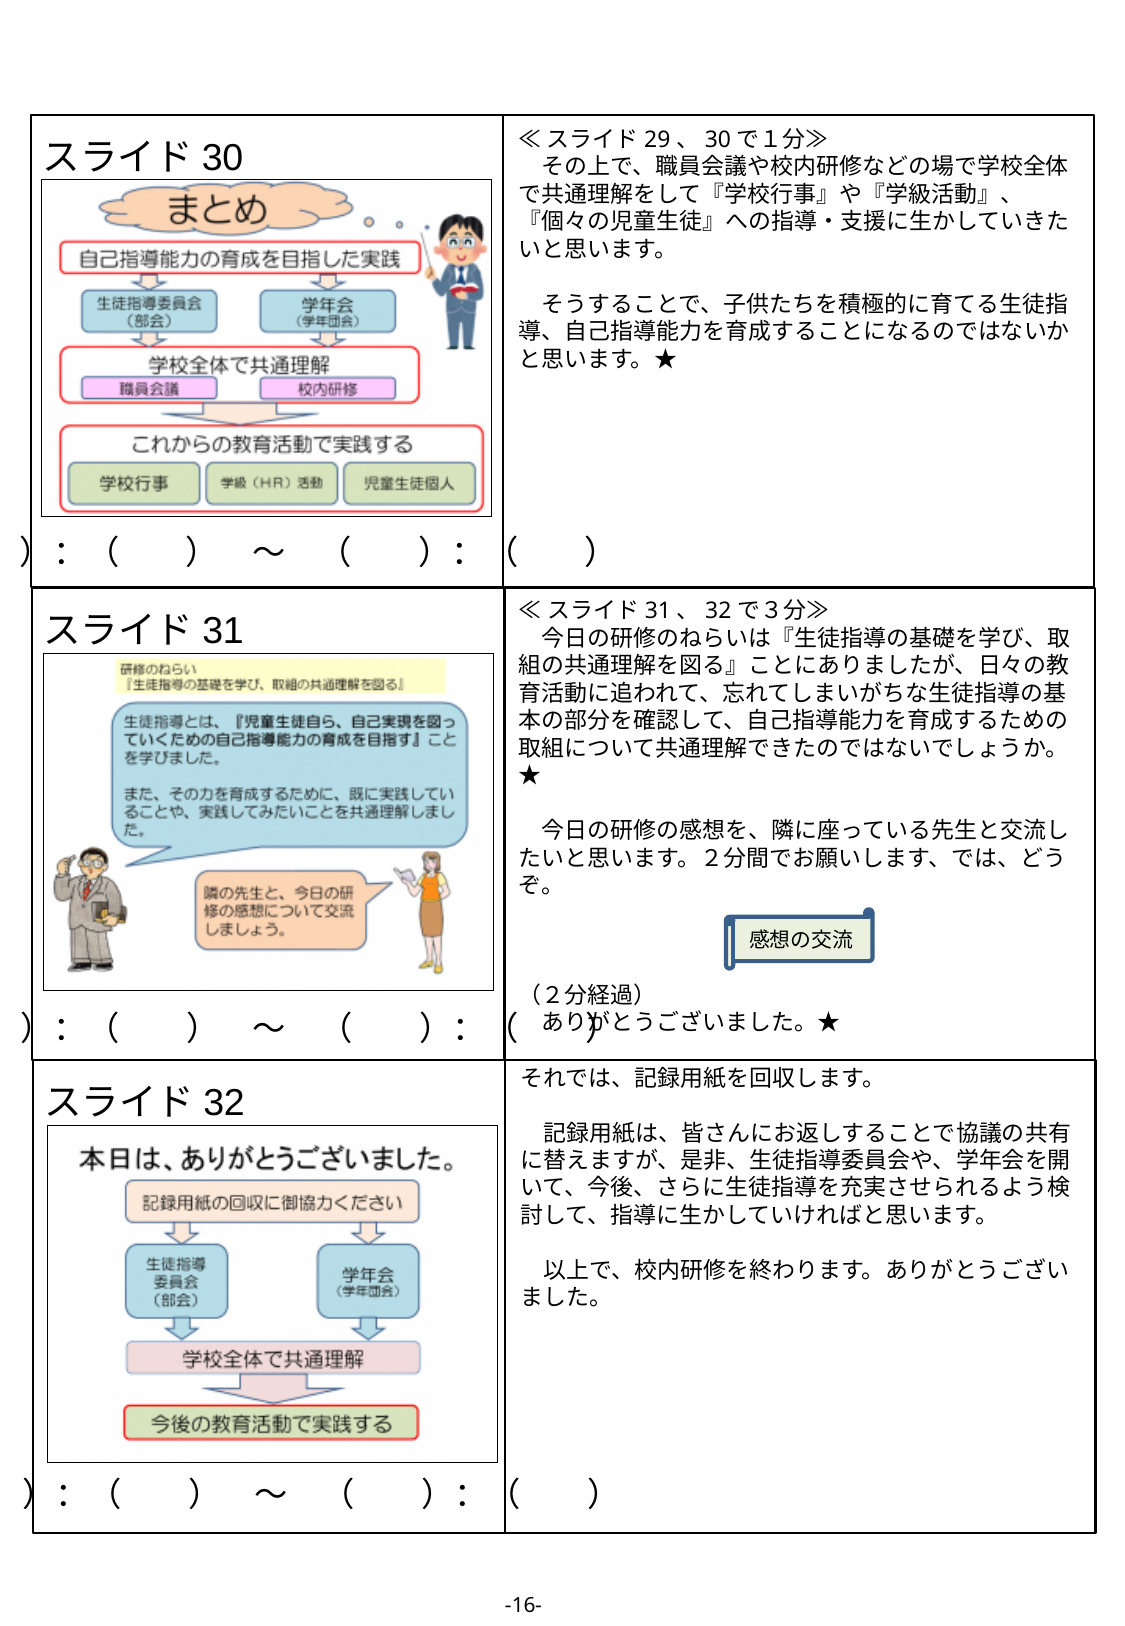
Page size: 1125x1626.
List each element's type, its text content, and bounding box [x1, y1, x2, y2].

text_box スライド31 [29, 589, 503, 999]
picture [40, 179, 492, 518]
text_box スライド30 [29, 579, 501, 589]
text_box スライド32 [30, 1520, 503, 1535]
text_box スライド31 [29, 1054, 503, 1062]
text_box [501, 113, 1096, 589]
text_box [503, 1058, 1098, 1535]
text_box （ ）：（ ） ～ （ ）：（ ） [0, 999, 504, 1054]
text_box ≪スライド31、32で３分≫ 今日の研修のねらいは『生徒指導の基礎を学び、取組の共通理解を図る』ことにありましたが、日々の教育活動に追われて、忘れてしまいがちな生徒指導の基本の部分を確認して、自己指導能力を育成するための取組について共通理解できたのではないでしょうか。★ 今日の研修の感想を、隣に座っている先生と交流したいと思います。２分間でお願いします、では、どうぞ。 （２分経過） ありがとうございました。★ [504, 588, 1096, 1133]
text_box スライド30 [29, 113, 501, 524]
text_box スライド32 [30, 1058, 503, 1465]
text_box （ ）：（ ） ～ （ ）：（ ） [0, 1465, 636, 1520]
text_box それでは、記録用紙を回収します。 記録用紙は、皆さんにお返しすることで協議の共有に替えますが、是非、生徒指導委員会や、学年会を開いて、今後、さらに生徒指導を充実させられるよう検討して、指導に生かしていければと思います。 以上で、校内研修を終わります。ありがとうございました。 [505, 1055, 1096, 1318]
picture [43, 653, 494, 992]
text_box ≪スライド29、30で１分≫ その上で、職員会議や校内研修などの場で学校全体で共通理解をして『学校行事』や『学級活動』、『個々の児童生徒』への指導・支援に生かしていきたいと思います。 そうすることで、子供たちを積極的に育てる生徒指導、自己指導能力を育成することになるのではないかと思います。★ [503, 117, 1093, 434]
picture [47, 1124, 499, 1463]
text_box （ ）：（ ） ～ （ ）：（ ） [0, 524, 634, 579]
text_box 感想の交流 [723, 907, 875, 971]
text_box -16- [490, 1584, 635, 1625]
